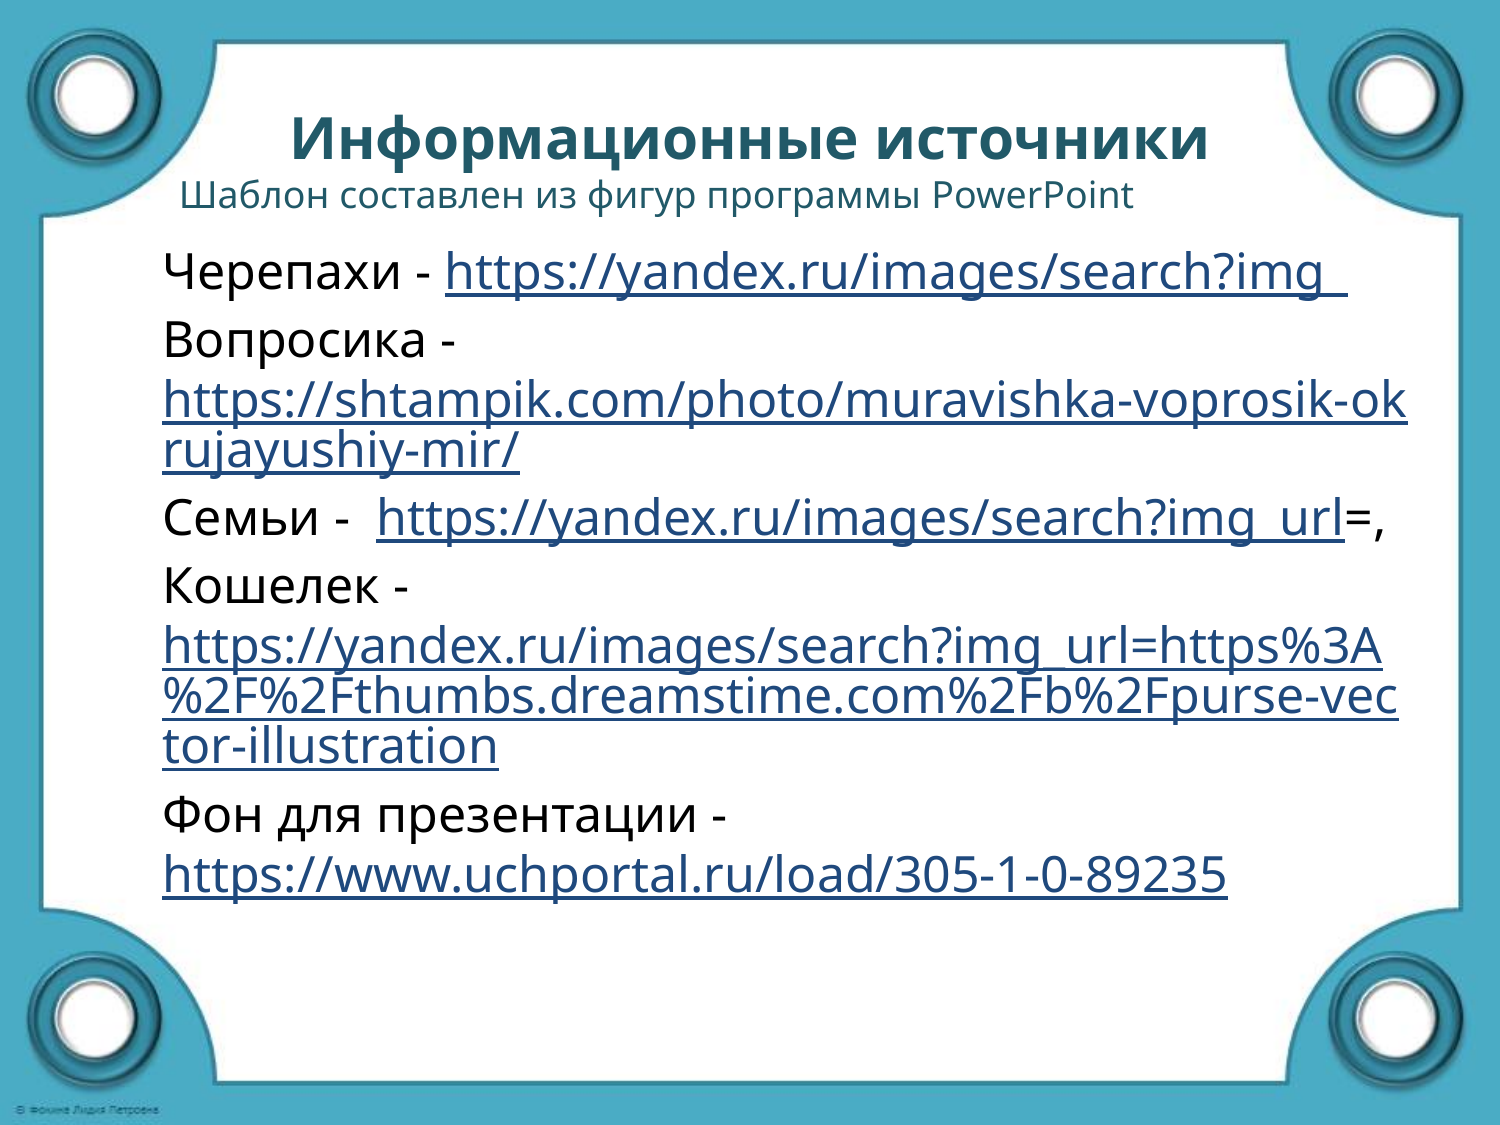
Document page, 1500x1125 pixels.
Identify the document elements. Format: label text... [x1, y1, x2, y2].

text_box Черепахи - https://yandex.ru/images/search?img_ Вопросика - https://shtampik.com/photo/muravishka-voprosik-okrujayushiy-mir/ Семьи - https://yandex.ru/images/search?img_url=, Кошелек - https://yandex.ru/images/search?img_url=https%3A%2F%2Fthumbs.dreamstime.com%2Fb%2Fpurse-vector-illustration Фон для презентации - https://www.uchportal.ru/load/305-1-0-89235 [147, 231, 1424, 828]
text_box Информационные источники Шаблон составлен из фигур программы PowerPoint [163, 93, 1336, 359]
picture [0, 0, 1500, 1125]
